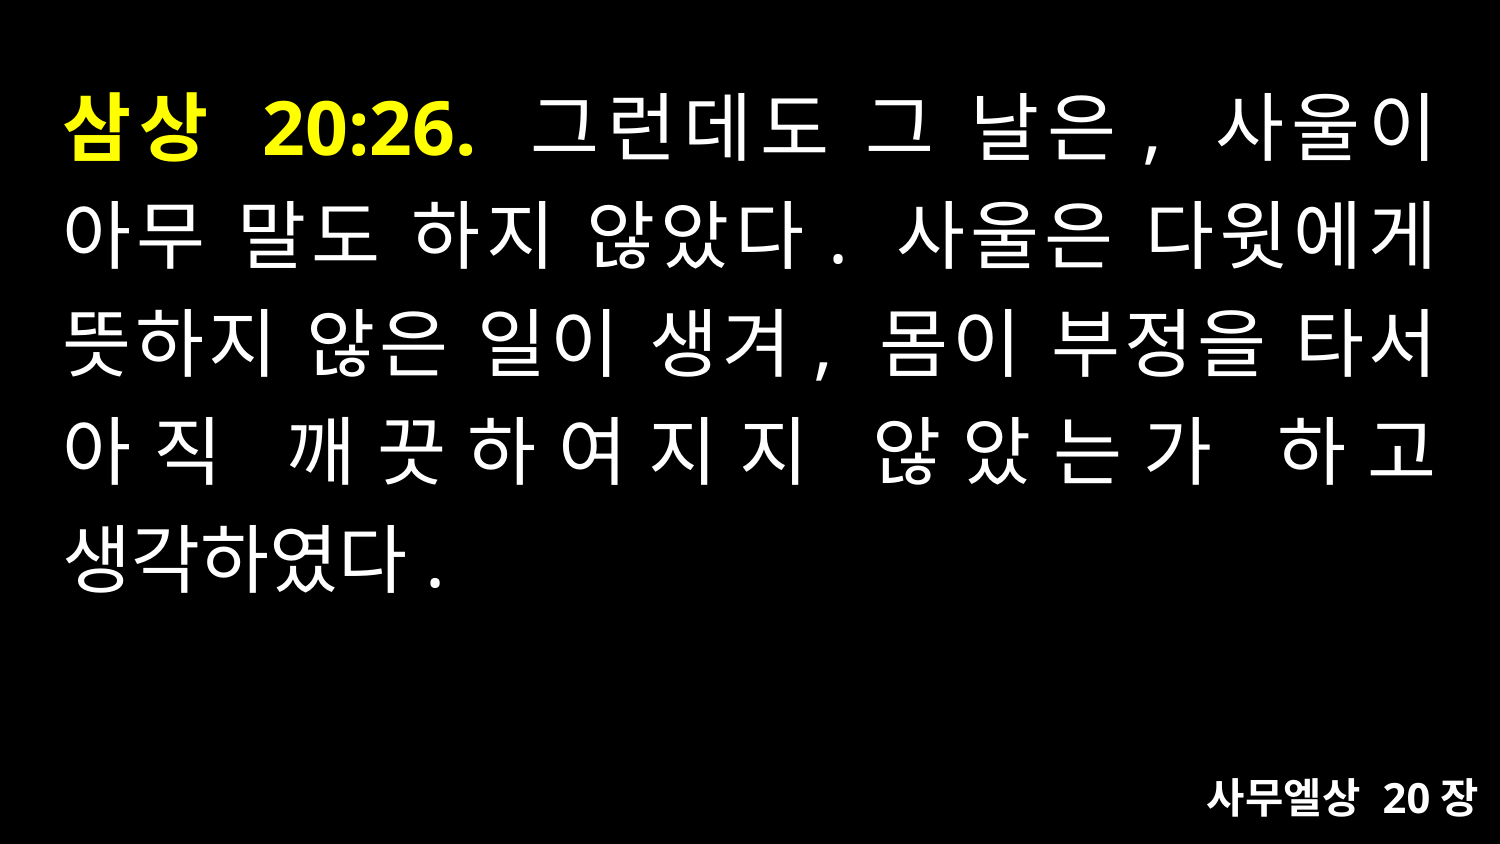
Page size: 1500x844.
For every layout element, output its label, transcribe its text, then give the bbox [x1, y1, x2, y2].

title 삼상 20:26. 그런데도 그 날은, 사울이 아무 말도 하지 않았다. 사울은 다윗에게 뜻하지 않은 일이 생겨, 몸이 부정을 타서 아직 깨끗하여지지 않았는가 하고 생각하였다. [0, 0, 1500, 844]
subtitle 사무엘상 20장 [916, 770, 1500, 844]
